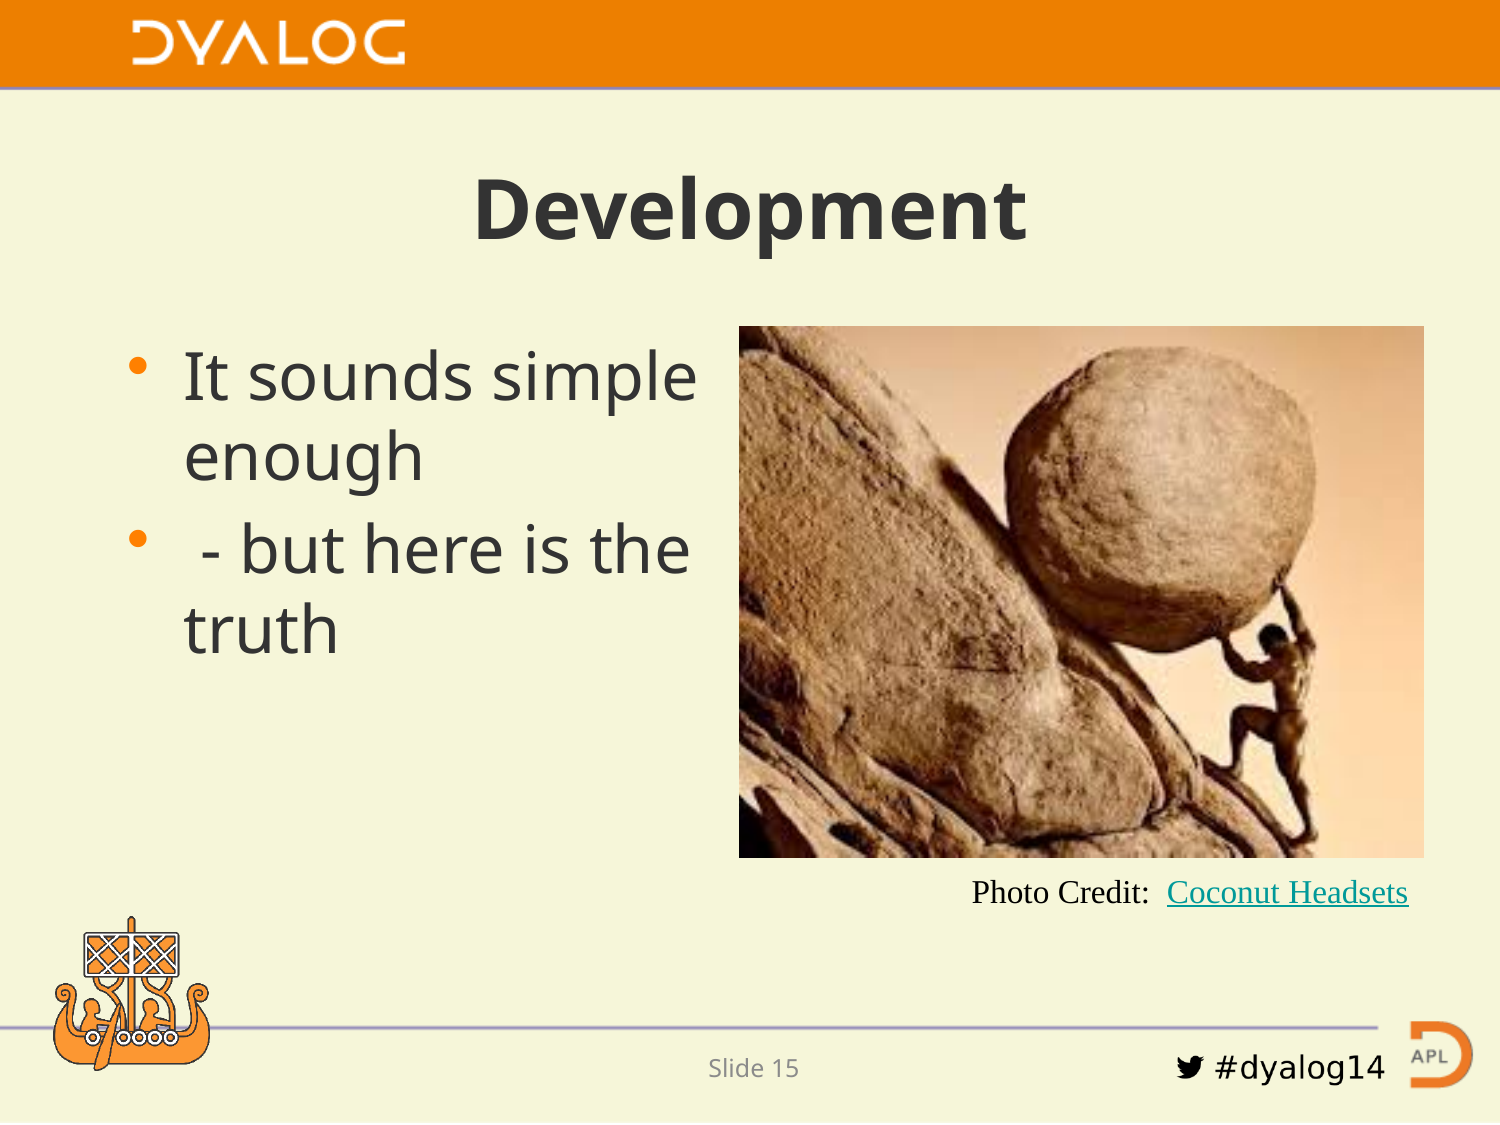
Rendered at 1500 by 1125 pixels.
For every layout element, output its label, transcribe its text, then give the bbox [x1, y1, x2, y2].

picture [0, 0, 1500, 1123]
list It sounds simple enough - but here is the truth [112, 326, 774, 919]
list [738, 326, 1424, 859]
slide_number Slide 14 [585, 1039, 923, 1100]
title Development [123, 149, 1376, 254]
text_box Photo Credit: Coconut Headsets [950, 865, 1424, 918]
